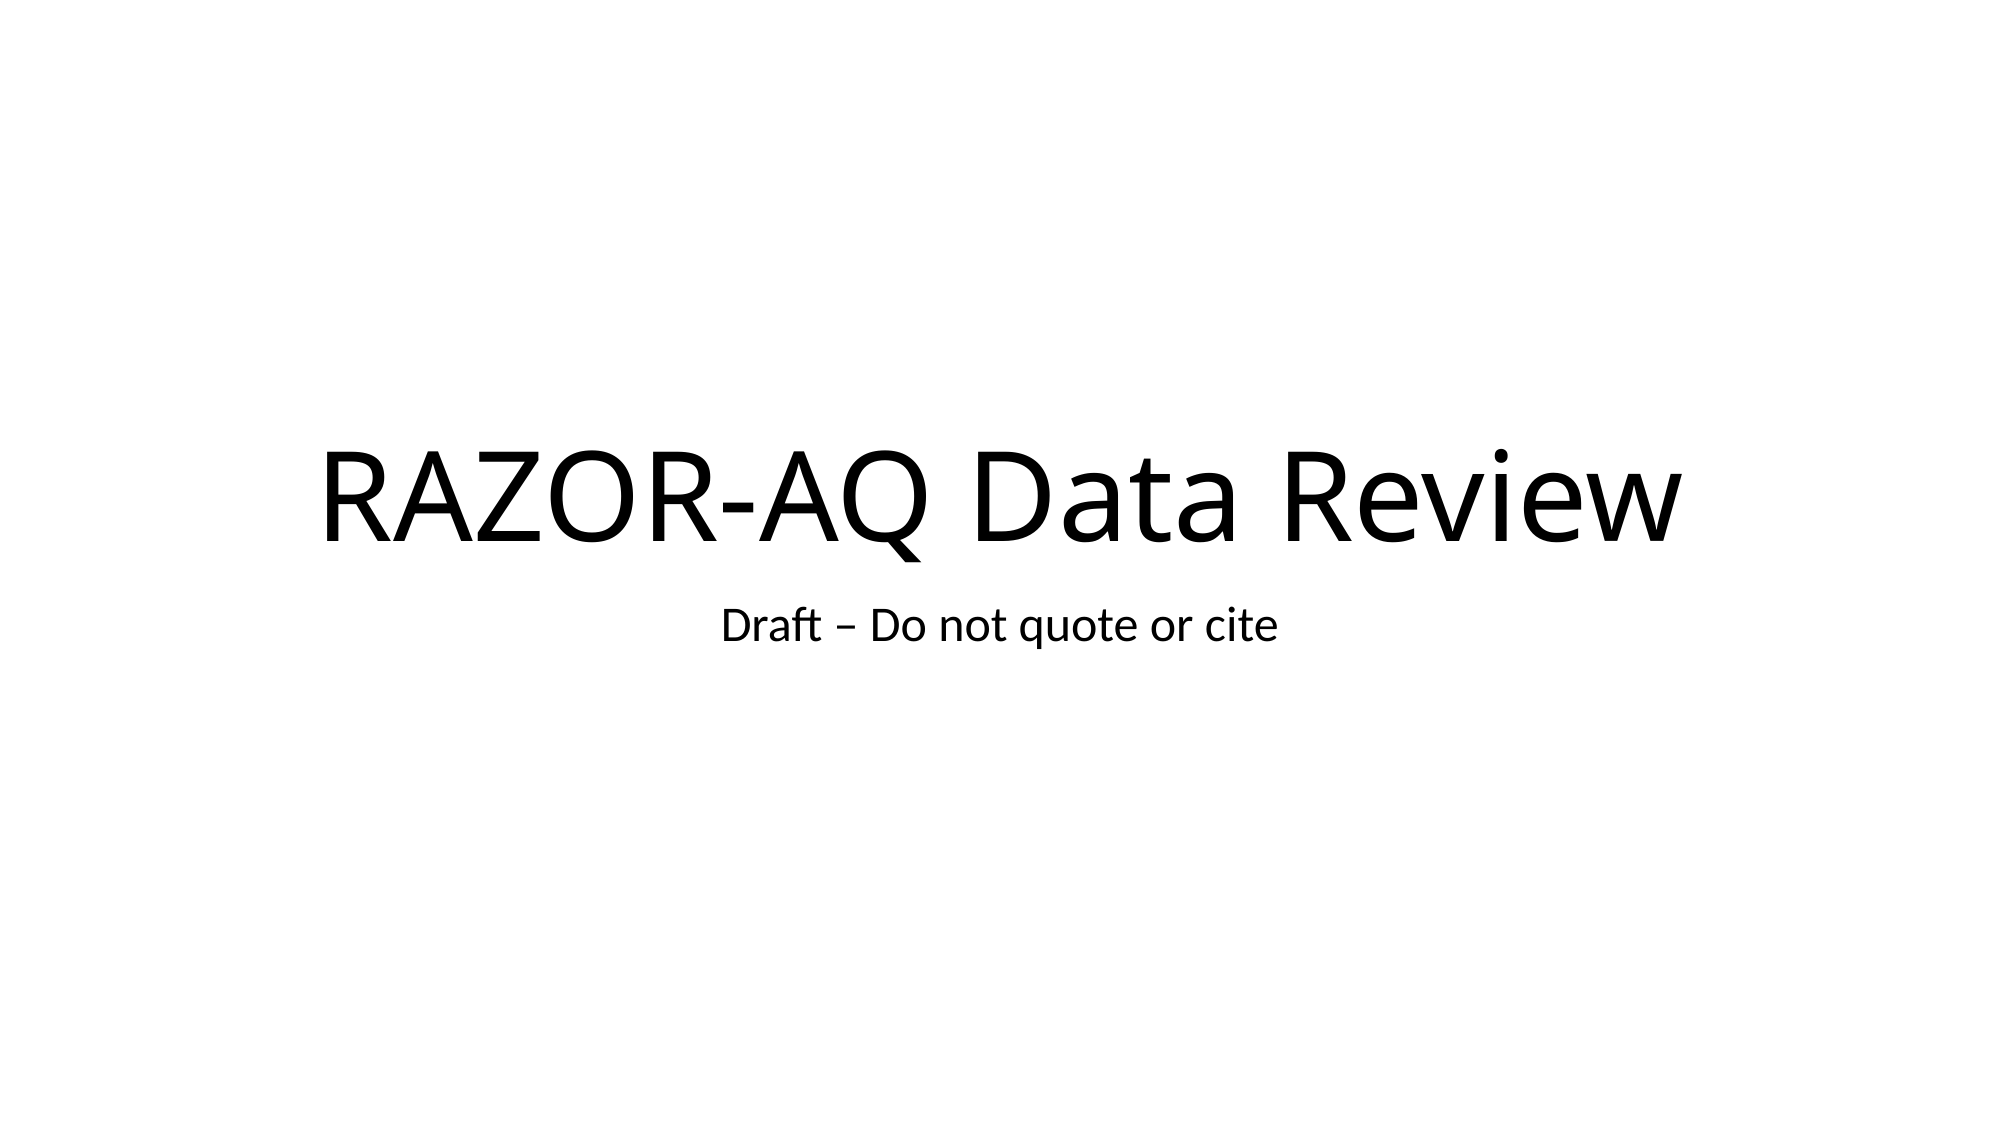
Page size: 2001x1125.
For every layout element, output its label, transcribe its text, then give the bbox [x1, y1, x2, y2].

title RAZOR-AQ Data Review [249, 184, 1750, 576]
subtitle Draft – Do not quote or cite [249, 590, 1750, 863]
